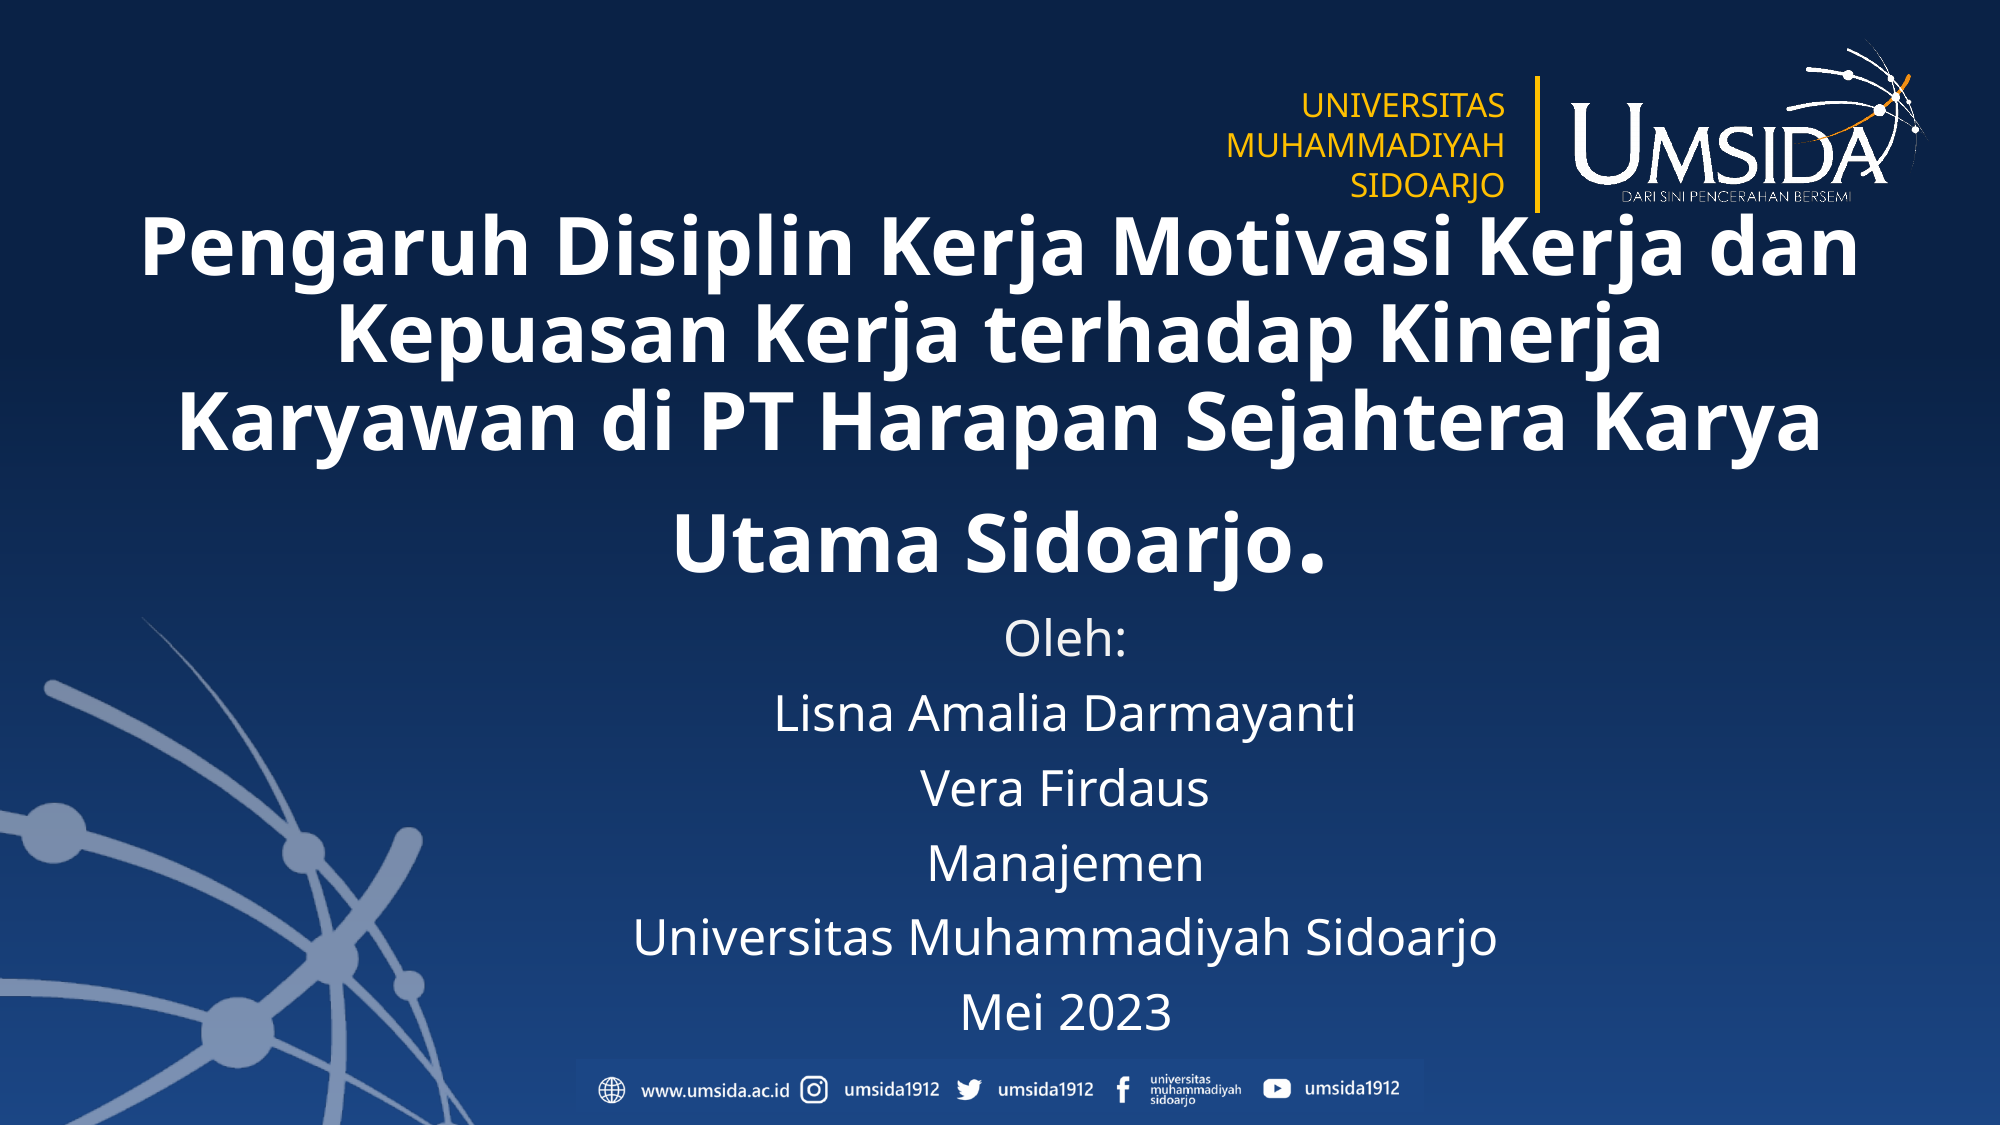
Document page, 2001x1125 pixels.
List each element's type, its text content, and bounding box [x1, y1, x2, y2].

subtitle Oleh: Lisna Amalia Darmayanti Vera Firdaus Manajemen Universitas Muhammadiyah Sidoarjo Mei 2023 [281, 605, 1851, 1047]
picture [0, 575, 517, 1125]
picture [1570, 37, 1930, 202]
title Pengaruh Disiplin Kerja Motivasi Kerja dan Kepuasan Kerja terhadap Kinerja Karyawan di PT Harapan Sejahtera Karya Utama Sidoarjo. [119, 197, 1881, 606]
picture [575, 1059, 1425, 1112]
